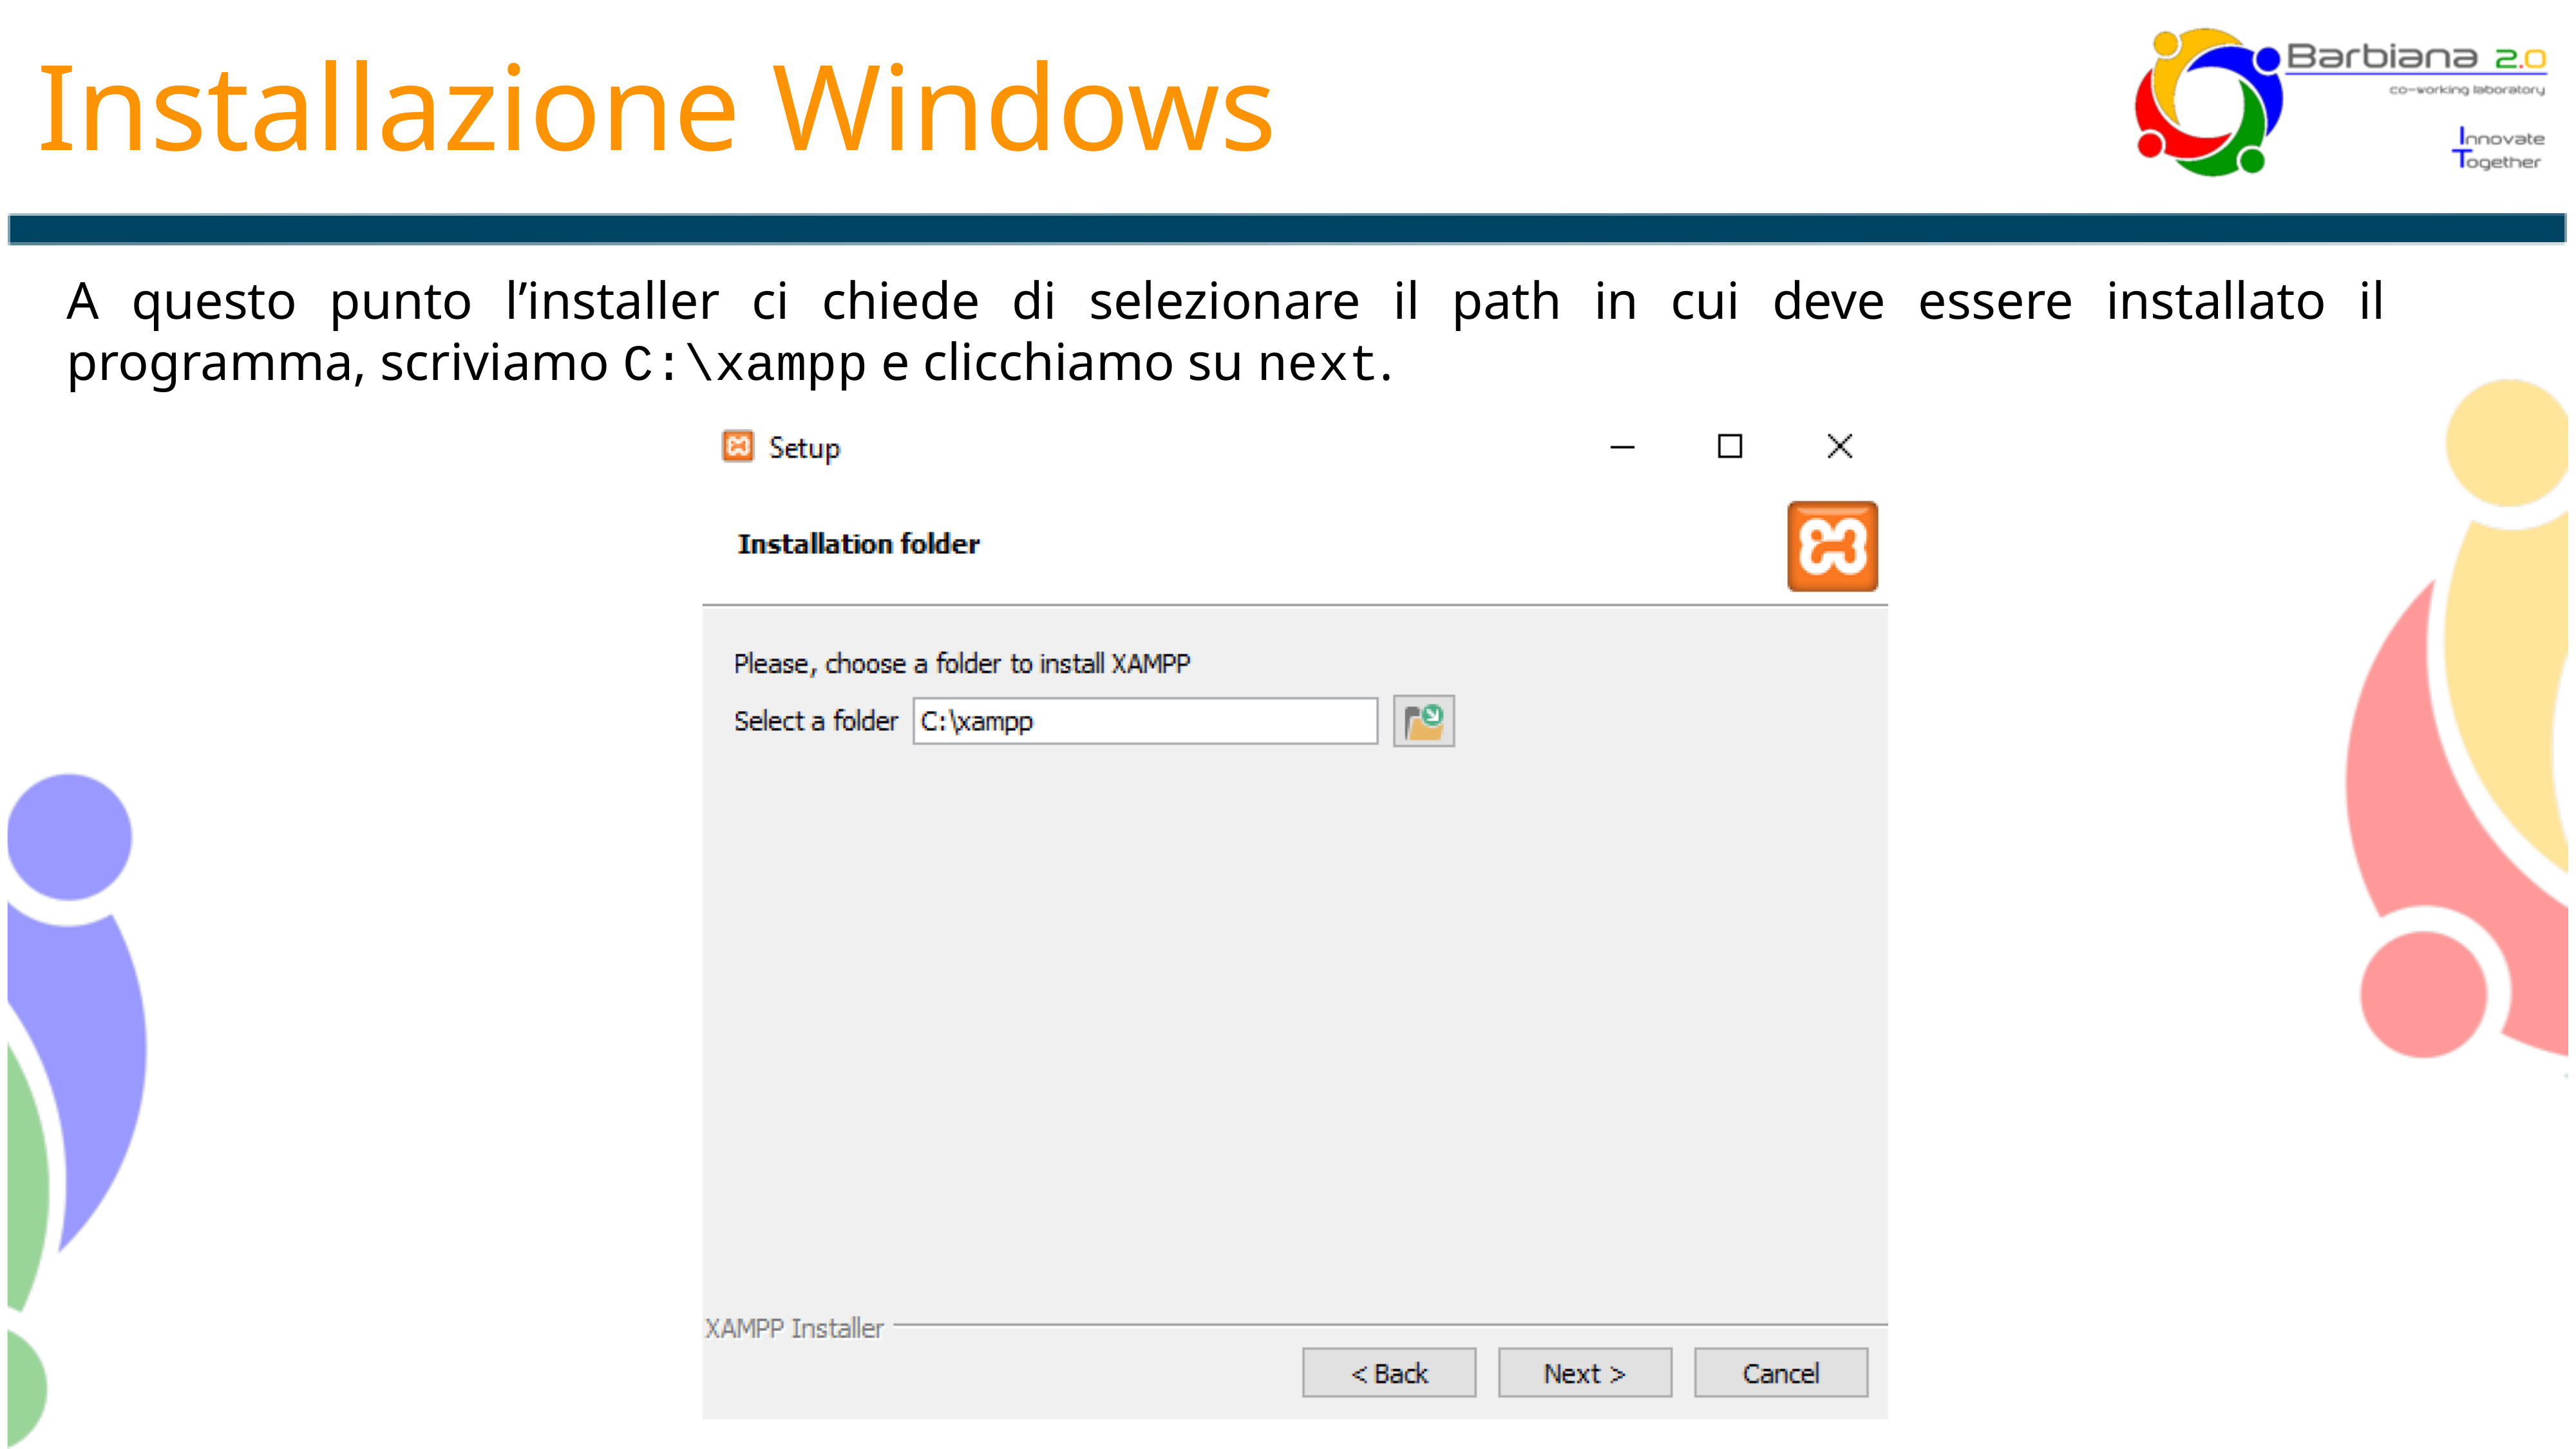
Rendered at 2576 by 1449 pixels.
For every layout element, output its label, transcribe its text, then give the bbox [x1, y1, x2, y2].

picture [2121, 364, 2568, 1238]
picture [2121, 9, 2568, 196]
picture [8, 213, 2576, 245]
picture [703, 412, 1889, 1419]
text_box A questo punto l’installer ci chiede di selezionare il path in cui deve essere installato il programma, scriviamo C:\xampp e clicchiamo su next. [61, 263, 2392, 396]
picture [7, 645, 158, 1449]
title Installazione Windows [31, 25, 2111, 180]
